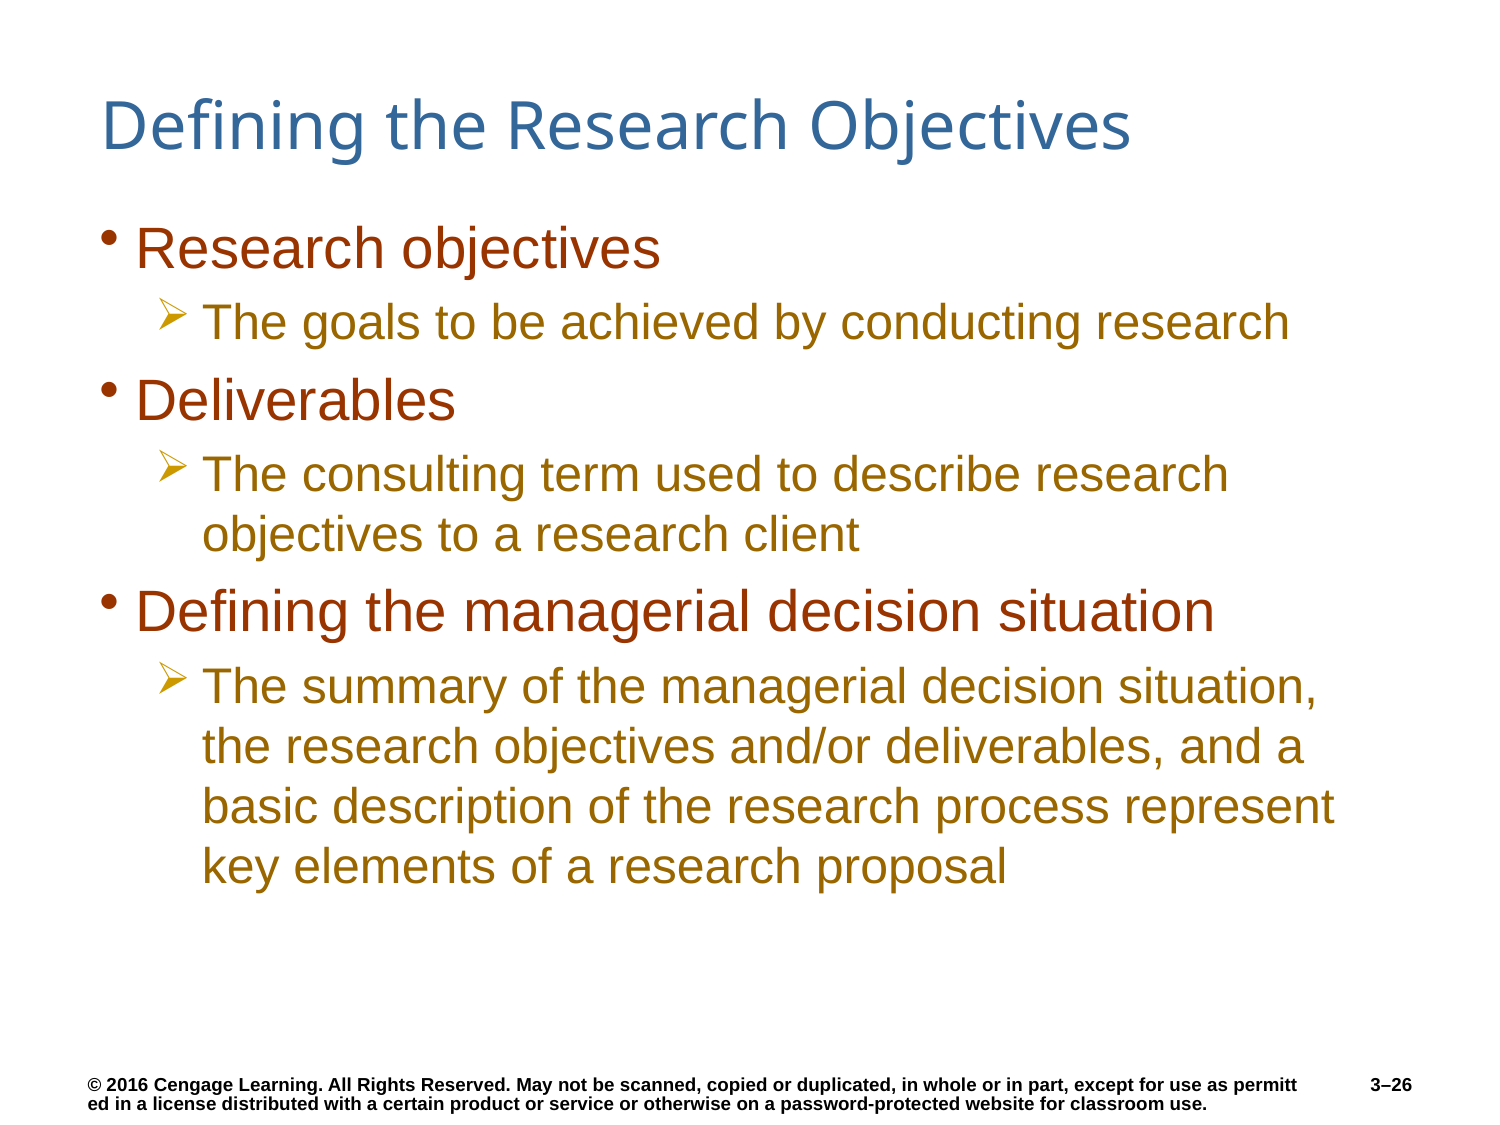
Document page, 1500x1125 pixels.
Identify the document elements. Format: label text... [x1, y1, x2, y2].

footer © 2016 Cengage Learning. All Rights Reserved. May not be scanned, copied or duplicated, in whole or in part, except for use as permitted in a license distributed with a certain product or service or otherwise on a password-protected website for classroom use. [87, 1057, 1050, 1103]
list Research objectives The goals to be achieved by conducting research Deliverables The consulting term used to describe research objectives to a research client Defining the managerial decision situation The summary of the managerial decision situation, the research objectives and/or deliverables, and a basic description of the research process represent key elements of a research proposal [84, 202, 1414, 1013]
slide_number 3–26 [1050, 1042, 1413, 1103]
title Defining the Research Objectives [85, 75, 1411, 171]
